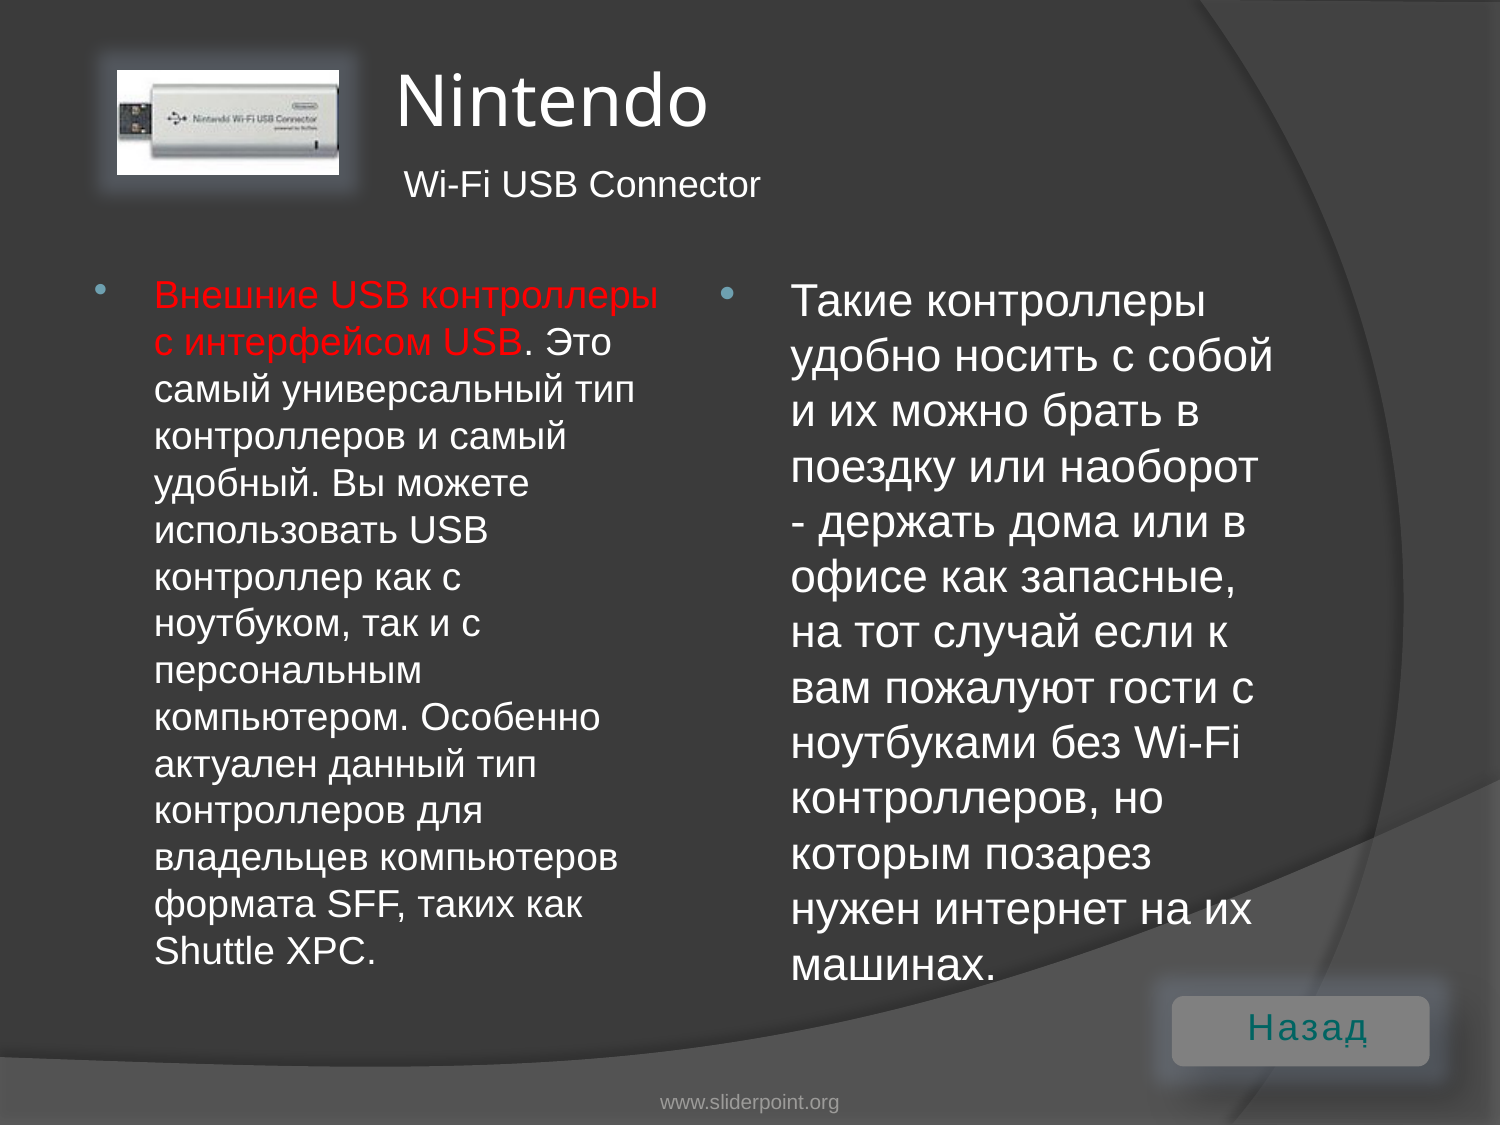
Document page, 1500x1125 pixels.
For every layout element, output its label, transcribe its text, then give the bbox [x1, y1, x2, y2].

text_box Назад [1232, 996, 1383, 1056]
title Nintendo [386, 46, 1500, 235]
footer www.sliderpoint.org [512, 1053, 988, 1114]
picture [116, 70, 340, 176]
text_box [1170, 994, 1432, 1068]
text_box Wi-Fi USB Connector [388, 152, 777, 213]
list Такие контроллеры удобно носить с собой и их можно брать в поездку или наоборот - держать дома или в офисе как запасные, на тот случай если к вам пожалуют гости с ноутбуками без Wi-Fi контроллеров, но которым позарез нужен интернет на их машинах. [699, 262, 1300, 1005]
list Внешние USB контроллеры с интерфейсом USB. Это самый универсальный тип контроллеров и самый удобный. Вы можете использовать USB контроллер как с ноутбуком, так и с персональным компьютером. Особенно актуален данный тип контроллеров для владельцев компьютеров формата SFF, таких как Shuttle XPC. [75, 262, 675, 1005]
